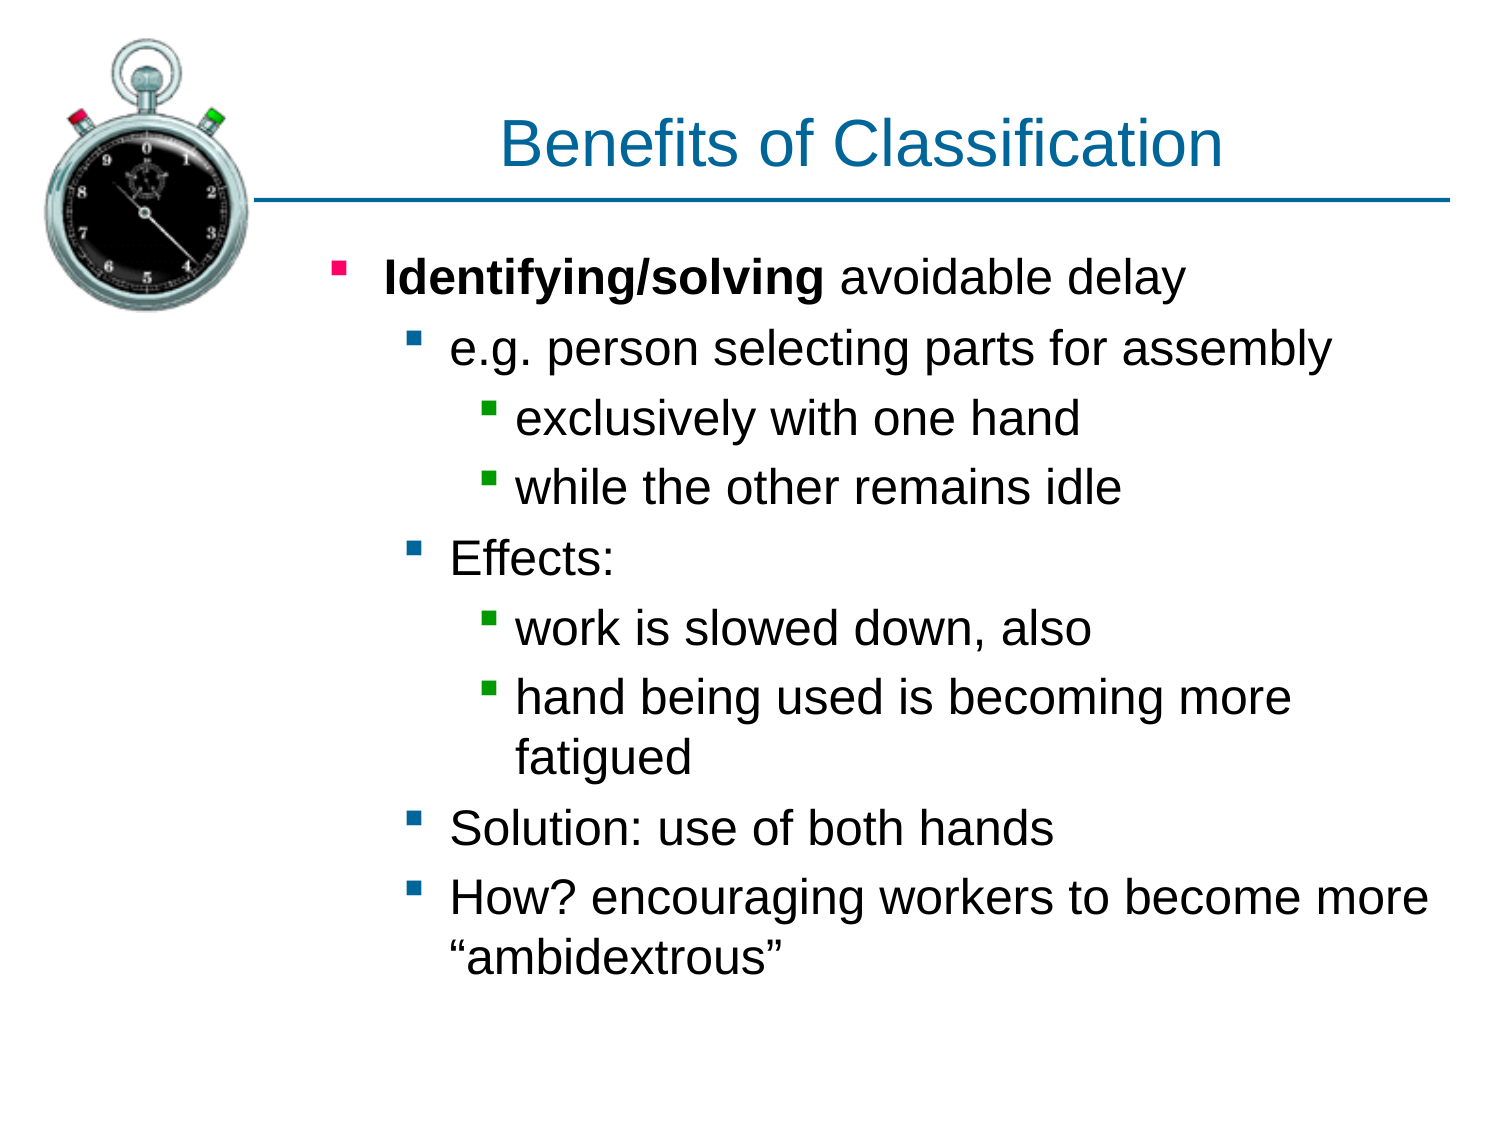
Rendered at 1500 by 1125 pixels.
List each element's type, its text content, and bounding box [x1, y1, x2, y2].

list Identifying/solving avoidable delay e.g. person selecting parts for assembly exclusively with one hand while the other remains idle Effects: work is slowed down, also hand being used is becoming more fatigued Solution: use of both hands How? encouraging workers to become more “ambidextrous” [312, 237, 1450, 1038]
picture [37, 37, 254, 313]
title Benefits of Classification [275, 37, 1450, 188]
